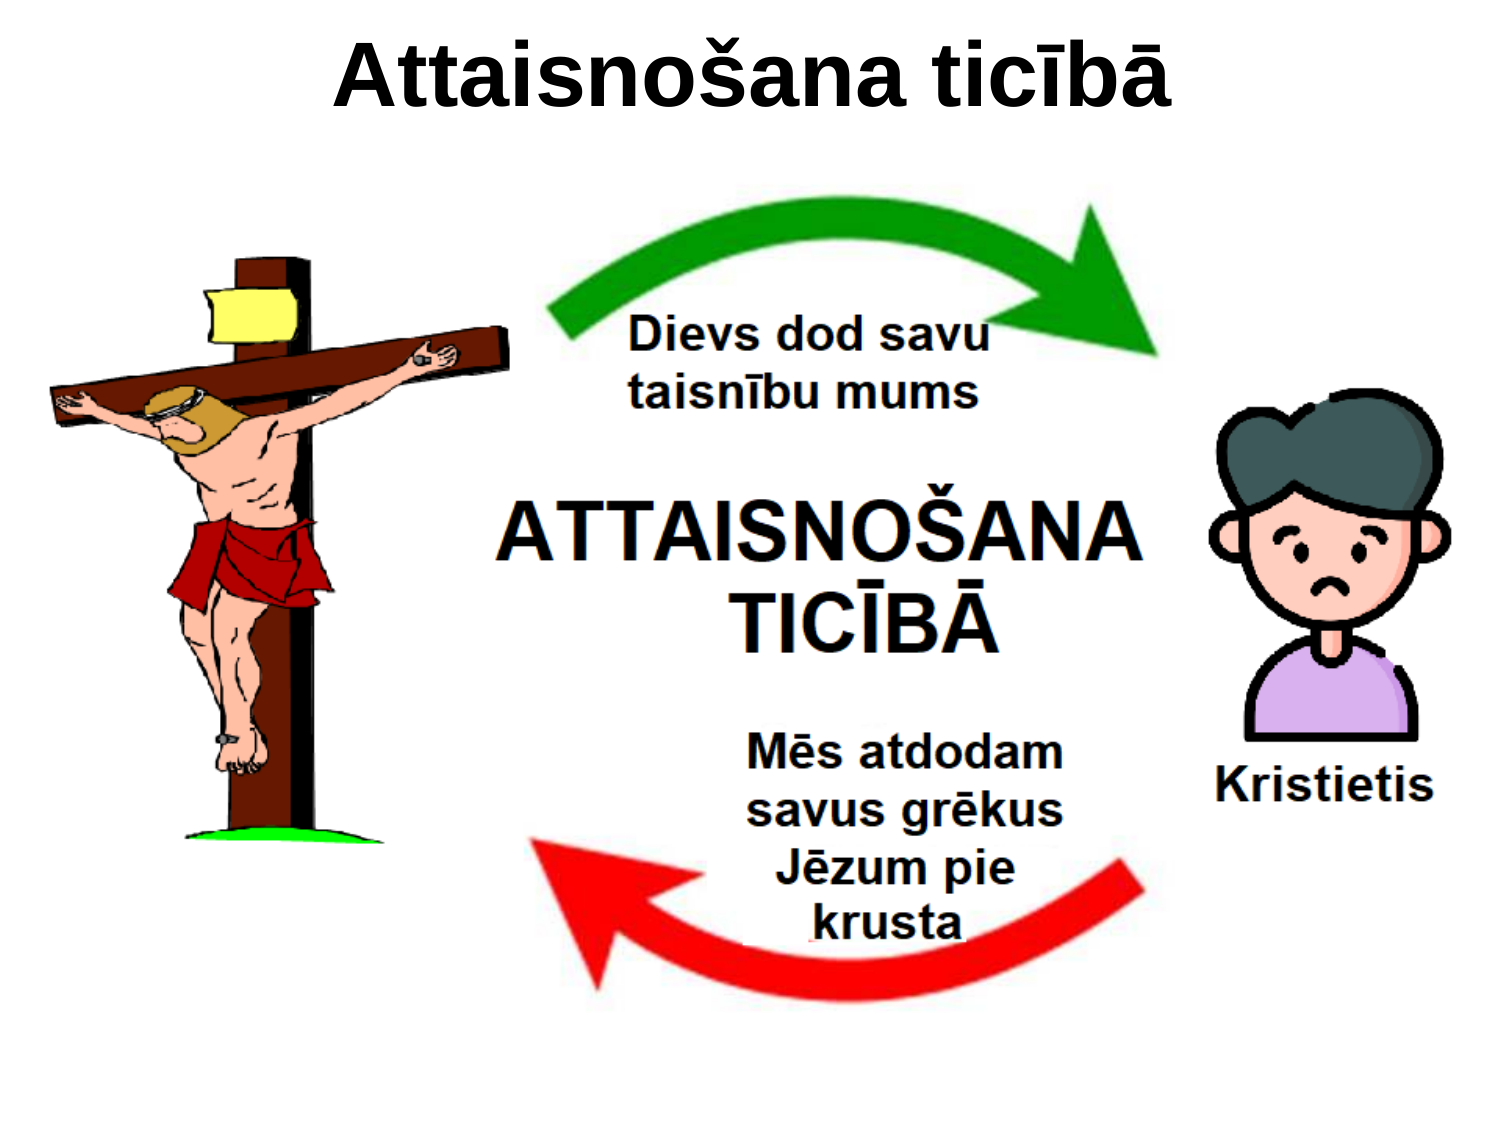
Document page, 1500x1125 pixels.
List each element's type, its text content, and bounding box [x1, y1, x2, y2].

picture [11, 160, 1489, 1077]
title Attaisnošana ticībā [76, 0, 1428, 140]
